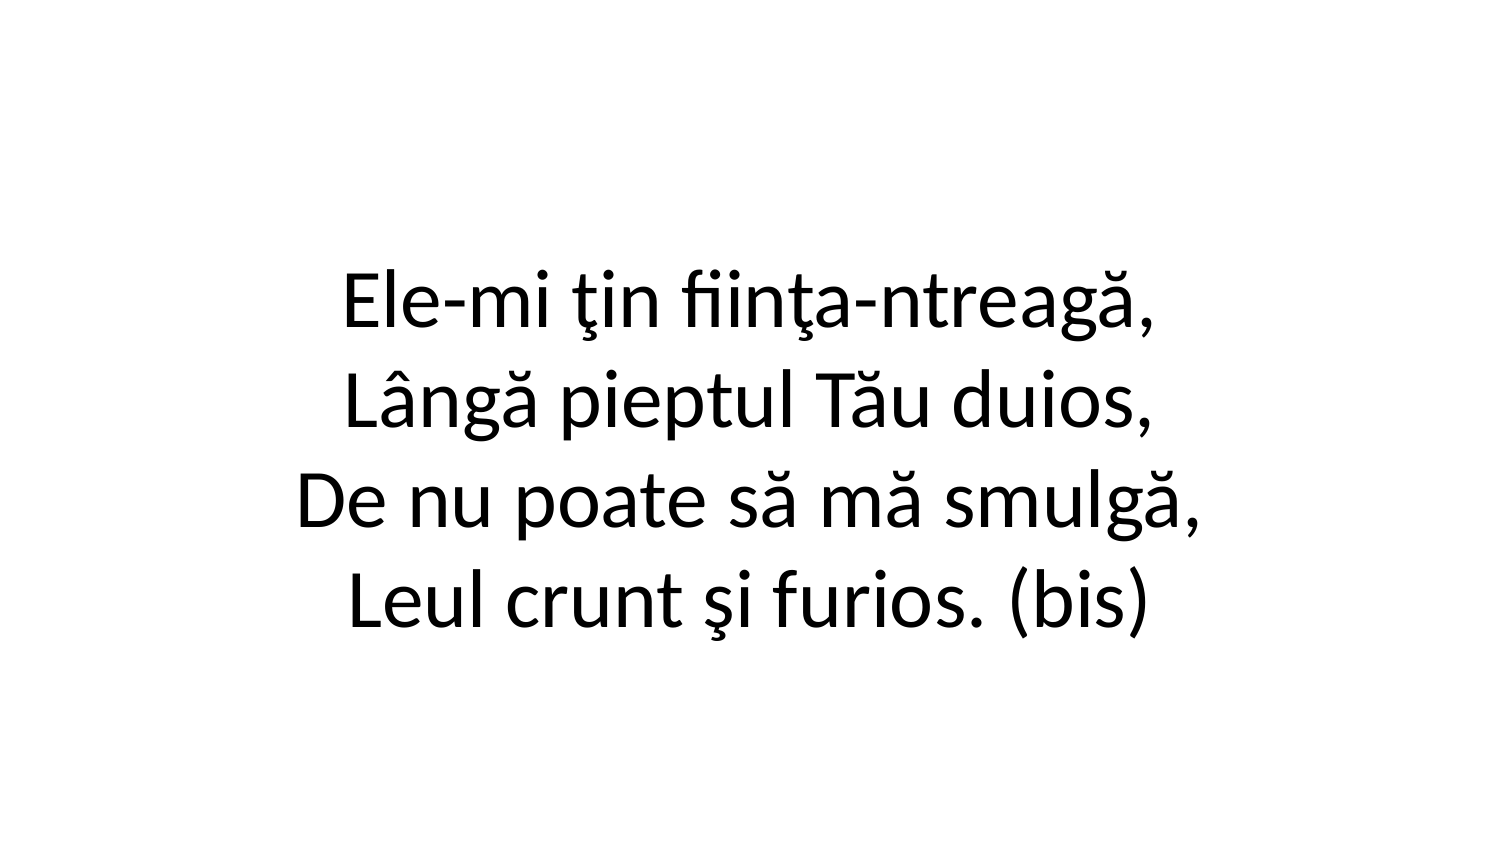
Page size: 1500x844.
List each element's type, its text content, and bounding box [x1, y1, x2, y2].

text_box Ele-mi ţin fiinţa-ntreagă, Lângă pieptul Tău duios, De nu poate să mă smulgă, Leul crunt şi furios. (bis) [280, 192, 1220, 652]
